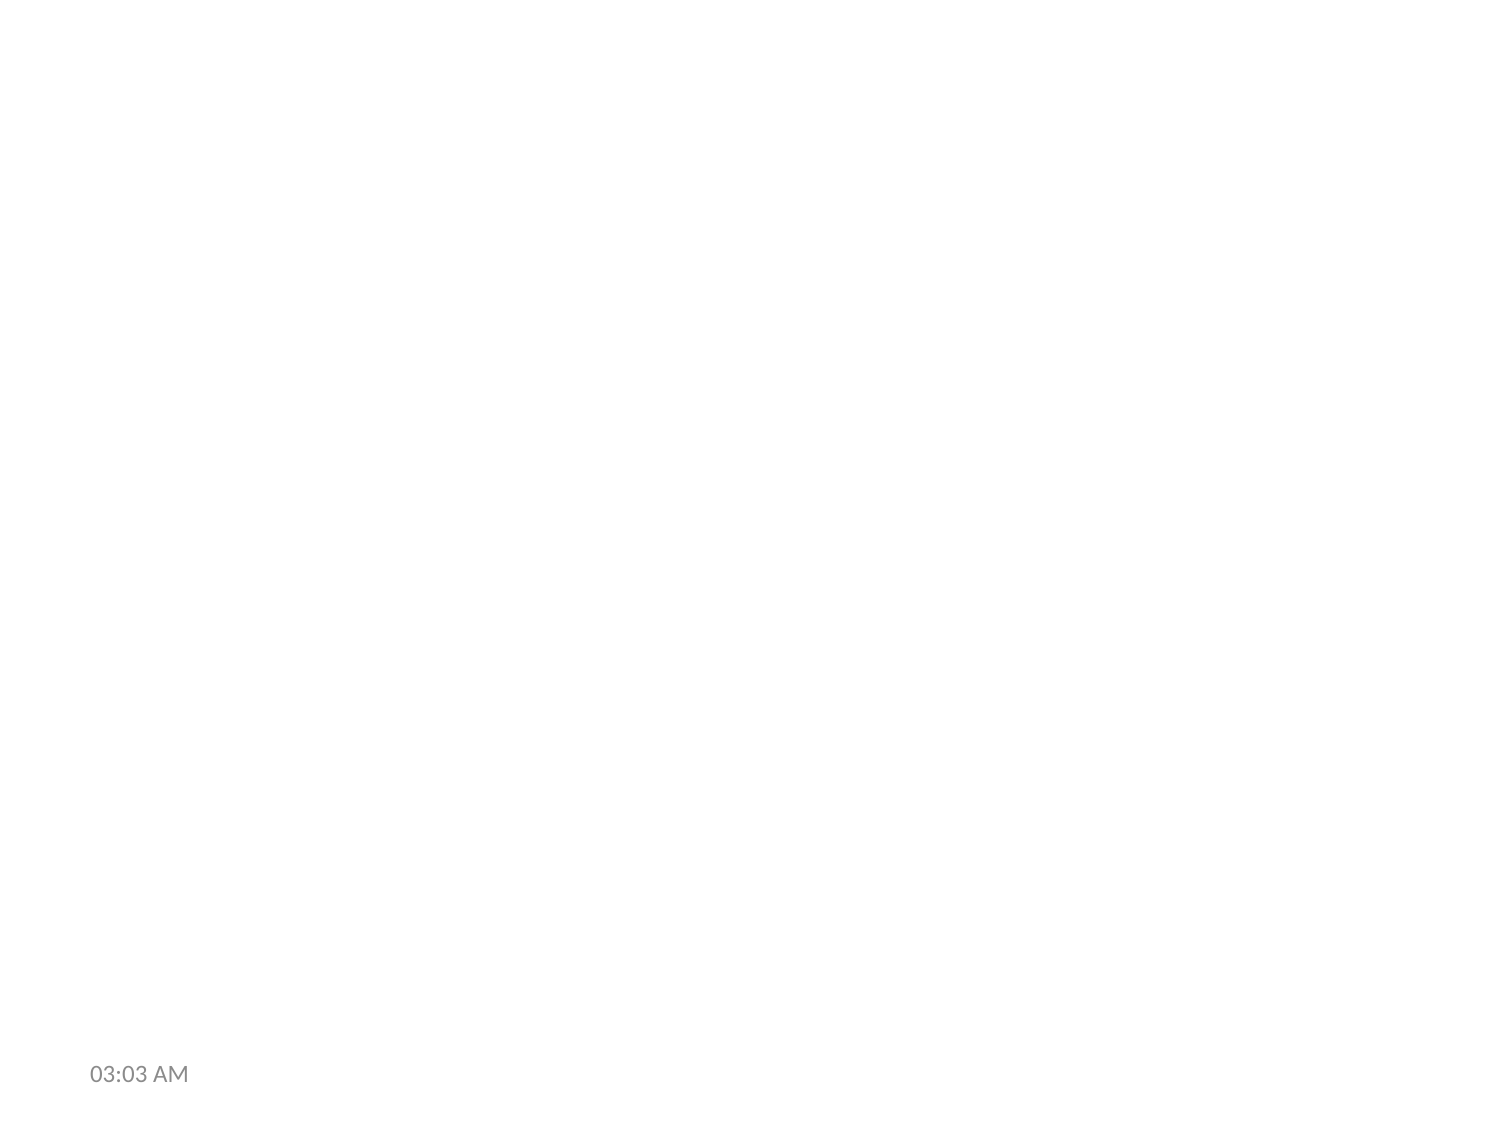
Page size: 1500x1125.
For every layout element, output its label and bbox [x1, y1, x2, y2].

slide_number [75, 1042, 425, 1103]
